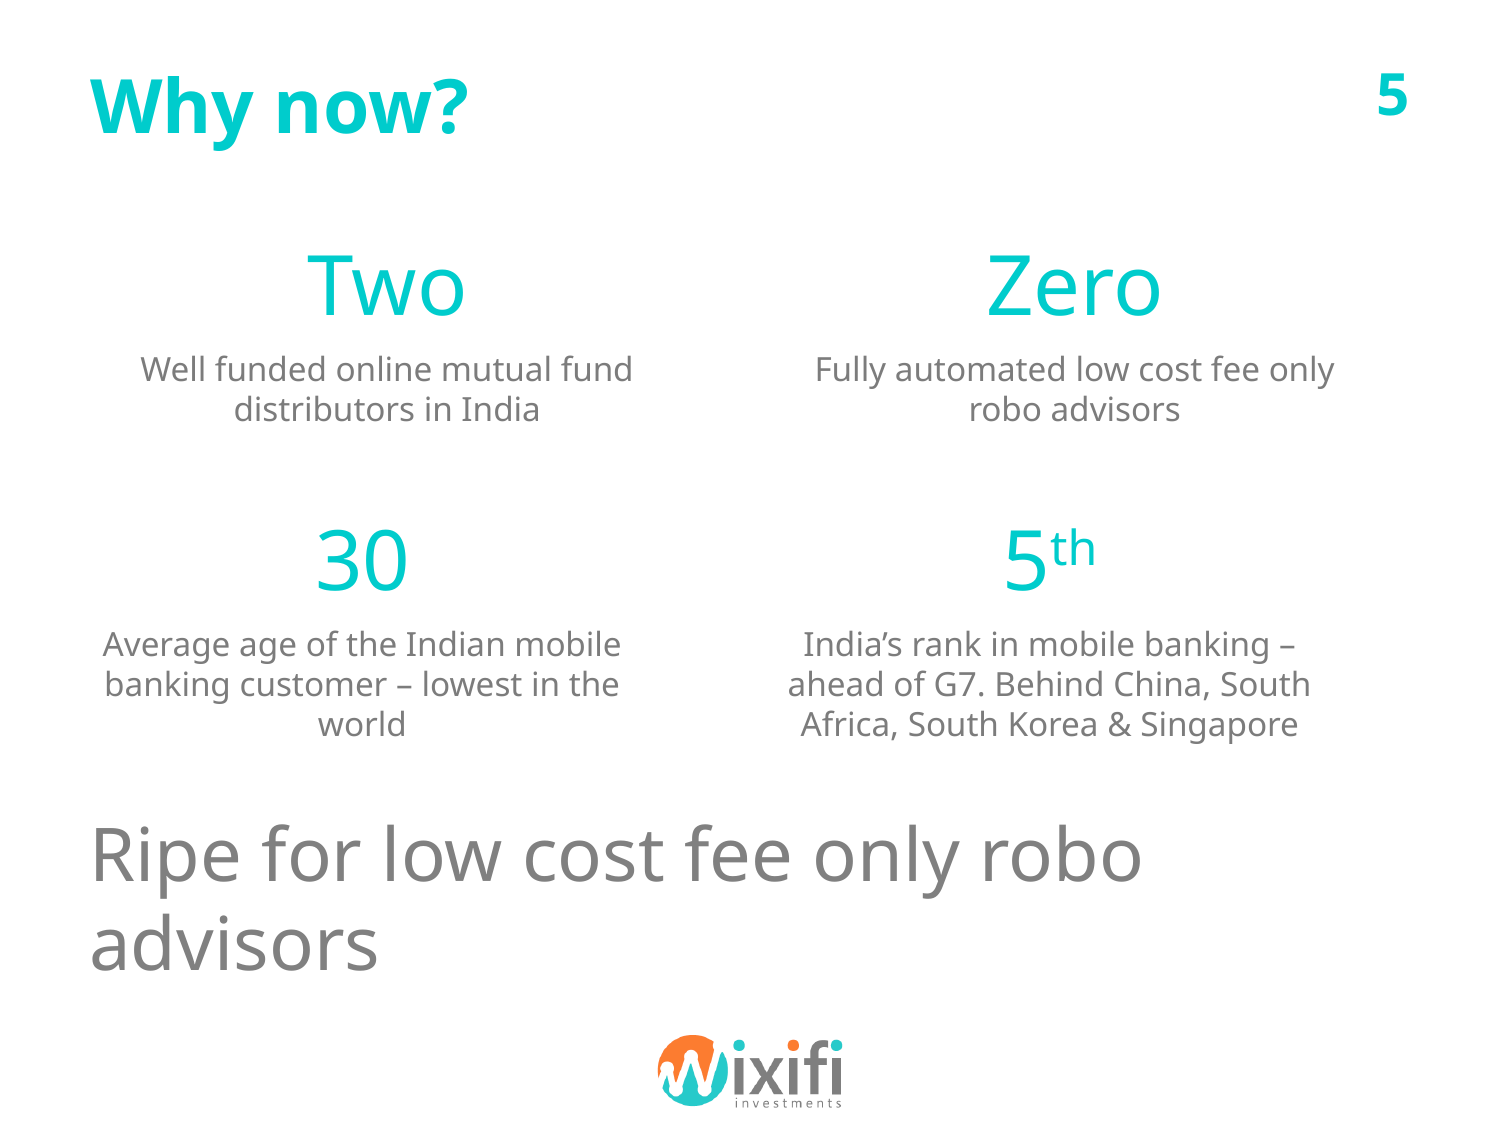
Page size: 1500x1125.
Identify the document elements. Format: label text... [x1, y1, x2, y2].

slide_number 5 [1312, 50, 1425, 138]
text_box Average age of the Indian mobile banking customer – lowest in the world [75, 616, 650, 751]
text_box Two [99, 224, 675, 340]
title Why now? [75, 45, 1025, 163]
text_box 30 [75, 500, 650, 615]
text_box Zero [787, 224, 1363, 340]
text_box Fully automated low cost fee only robo advisors [787, 341, 1363, 436]
text_box Ripe for low cost fee only robo advisors [74, 799, 1425, 995]
text_box India’s rank in mobile banking – ahead of G7. Behind China, South Africa, South Korea & Singapore [762, 616, 1338, 751]
text_box Well funded online mutual fund distributors in India [99, 341, 675, 436]
text_box 5th [762, 500, 1338, 615]
picture [650, 1029, 850, 1113]
